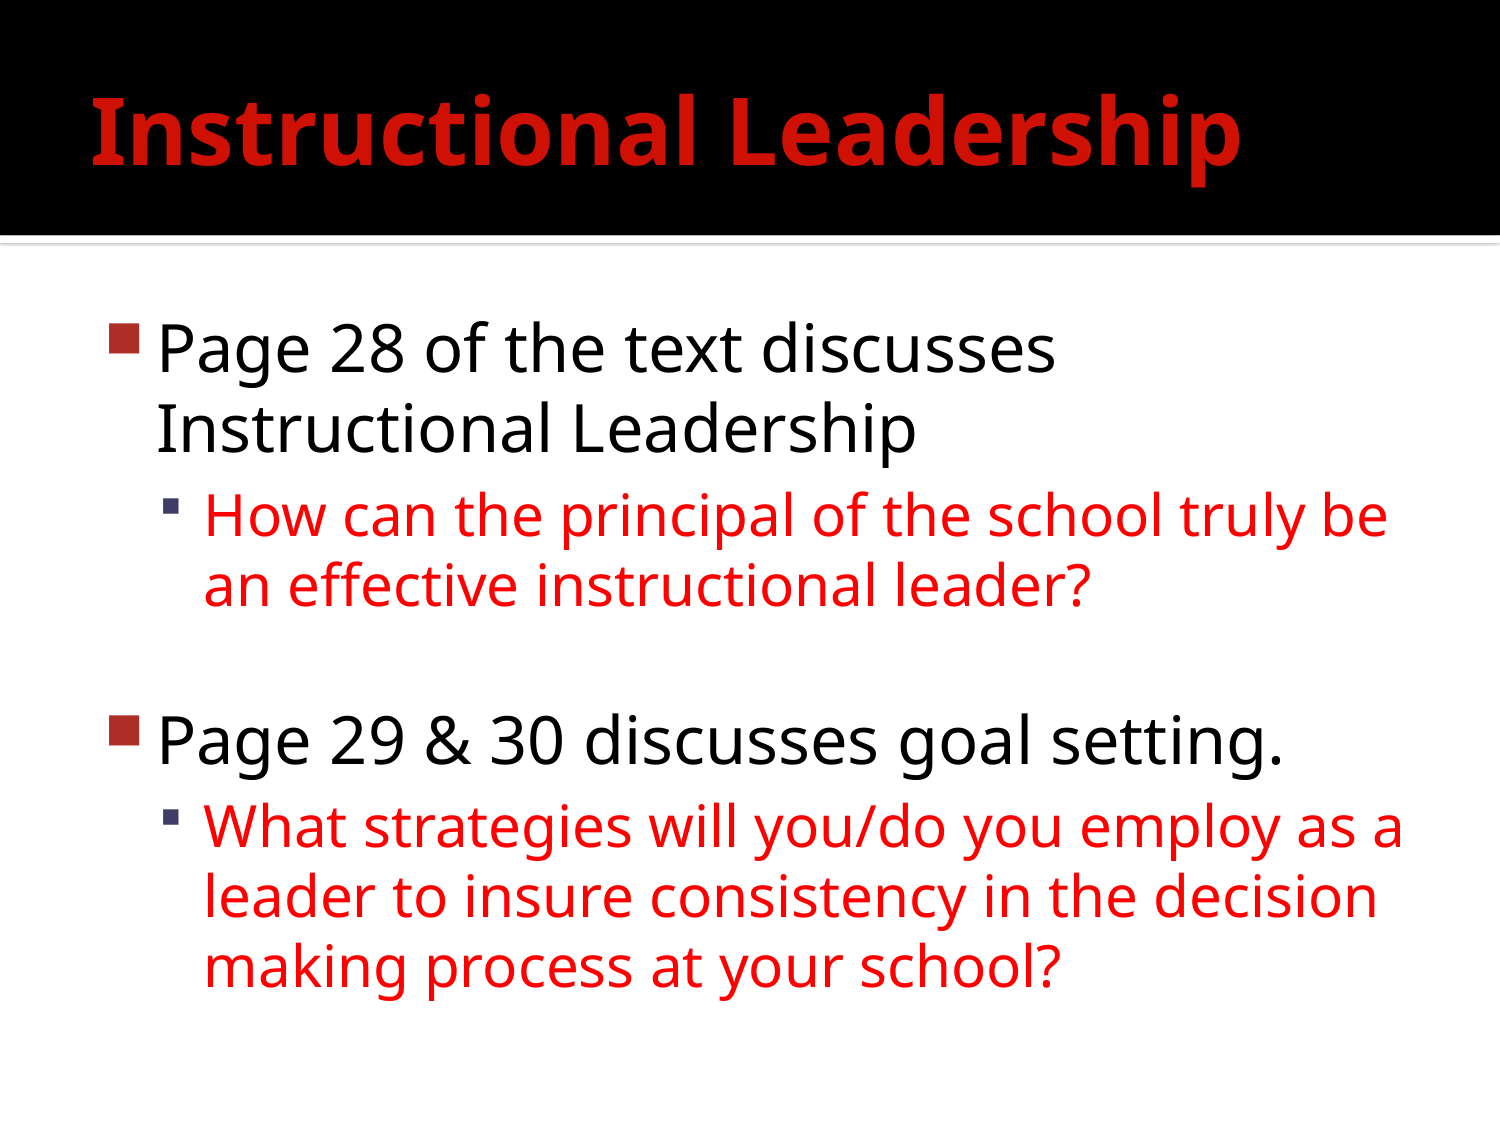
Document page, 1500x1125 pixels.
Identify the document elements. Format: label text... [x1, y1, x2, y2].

title Instructional Leadership [75, 25, 1425, 231]
list Page 28 of the text discusses Instructional Leadership How can the principal of the school truly be an effective instructional leader? Page 29 & 30 discusses goal setting. What strategies will you/do you employ as a leader to insure consistency in the decision making process at your school? [75, 291, 1425, 1050]
